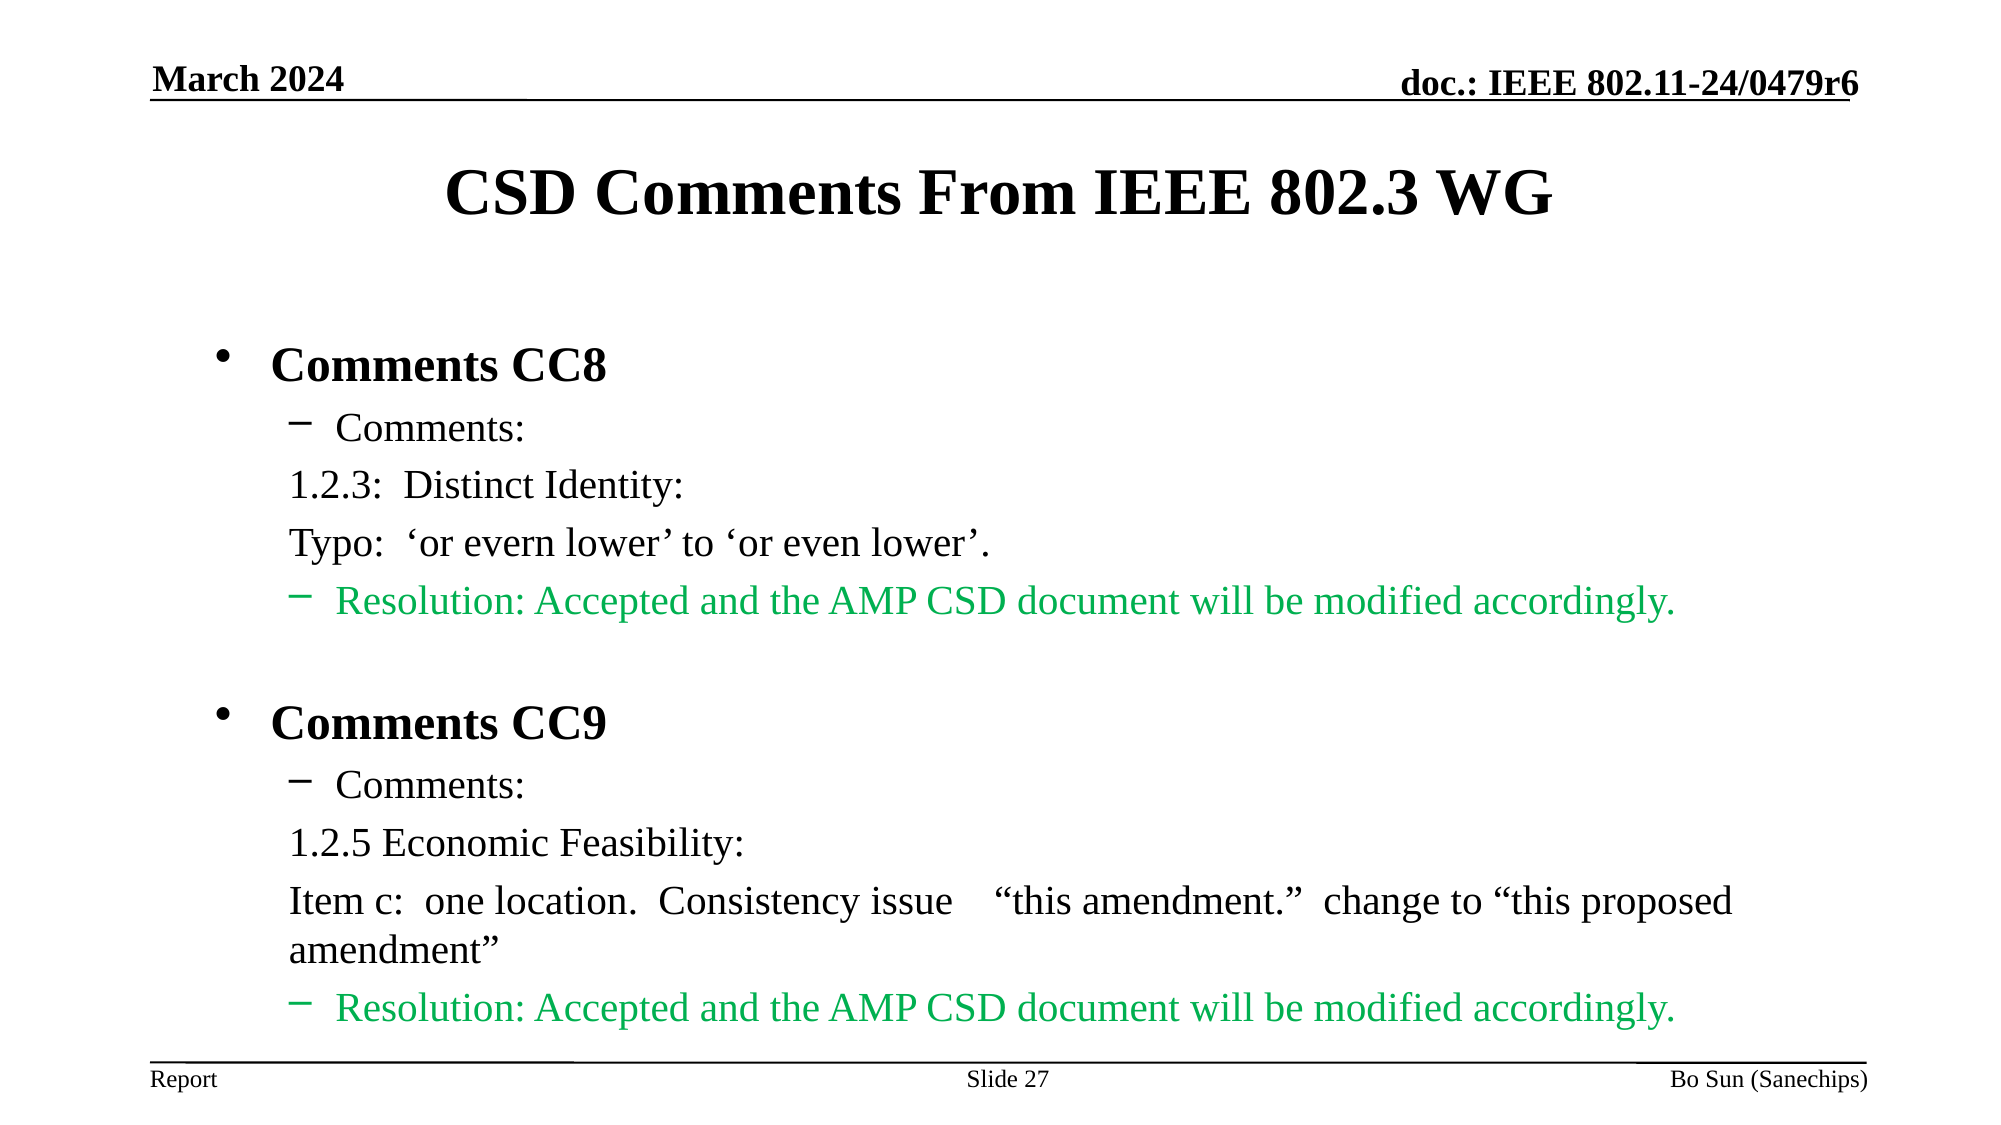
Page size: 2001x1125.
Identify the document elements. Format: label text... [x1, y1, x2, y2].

text_box CSD Comments From IEEE 802.3 WG [200, 100, 1800, 276]
slide_number Slide 27 [949, 1061, 1067, 1123]
text_box Comments CC8 Comments: 1.2.3: Distinct Identity: Typo: ‘or evern lower’ to ‘or even lower’. Resolution: Accepted and the AMP CSD document will be modified accordingly. Comments CC9 Comments: 1.2.5 Economic Feasibility: Item c: one location. Consistency issue “this amendment.” change to “this proposed amendment” Resolution: Accepted and the AMP CSD document will be modified accordingly. [200, 324, 1800, 1039]
footer Bo Sun (Sanechips) [1171, 1061, 1869, 1093]
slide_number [152, 54, 563, 100]
